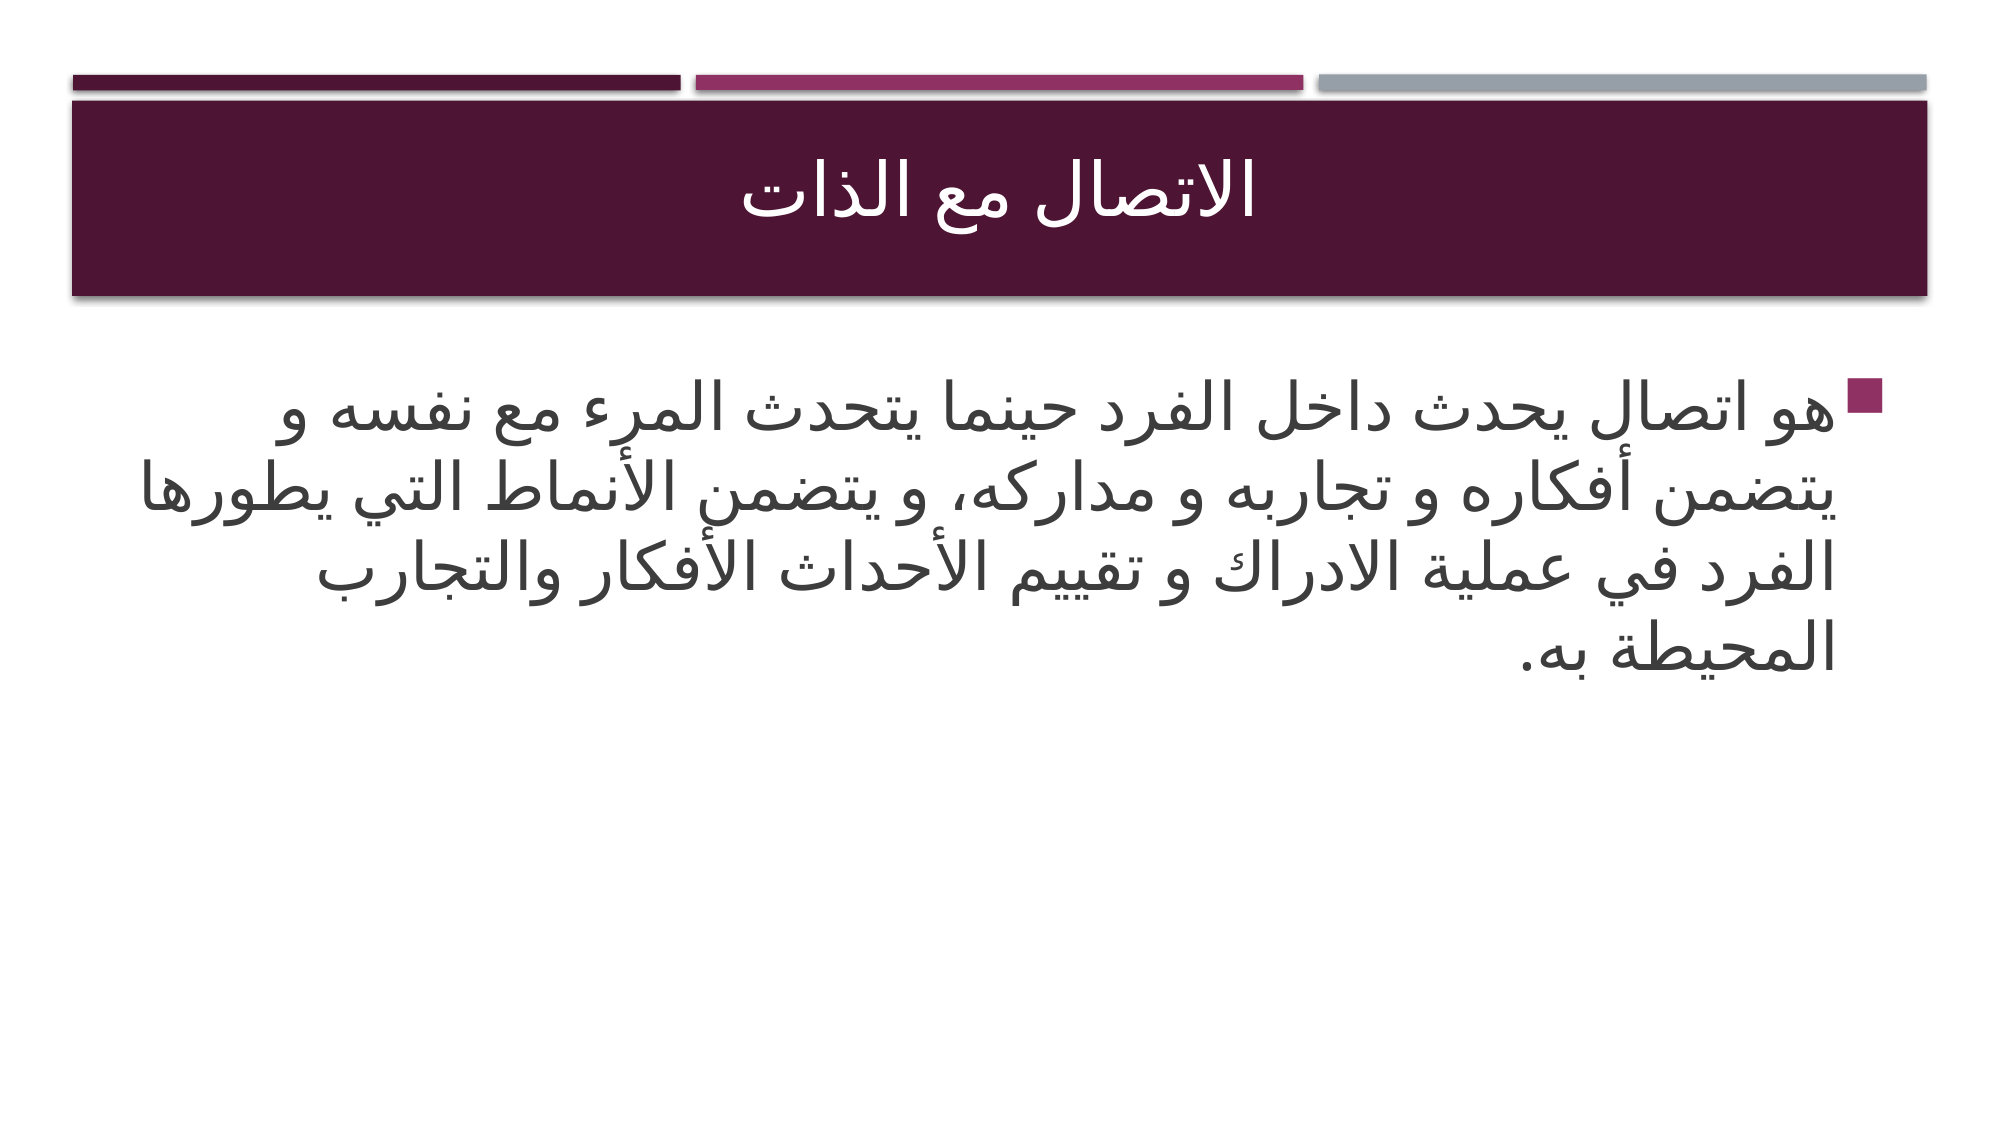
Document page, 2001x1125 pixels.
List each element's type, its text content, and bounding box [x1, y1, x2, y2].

list هو اتصال يحدث داخل الفرد حينما يتحدث المرء مع نفسه و يتضمن أفكاره و تجاربه و مداركه، و يتضمن الأنماط التي يطورها الفرد في عملية الادراك و تقييم الأحداث الأفكار والتجارب المحيطة به. [95, 335, 1905, 713]
title الاتصال مع الذات [95, 115, 1905, 240]
